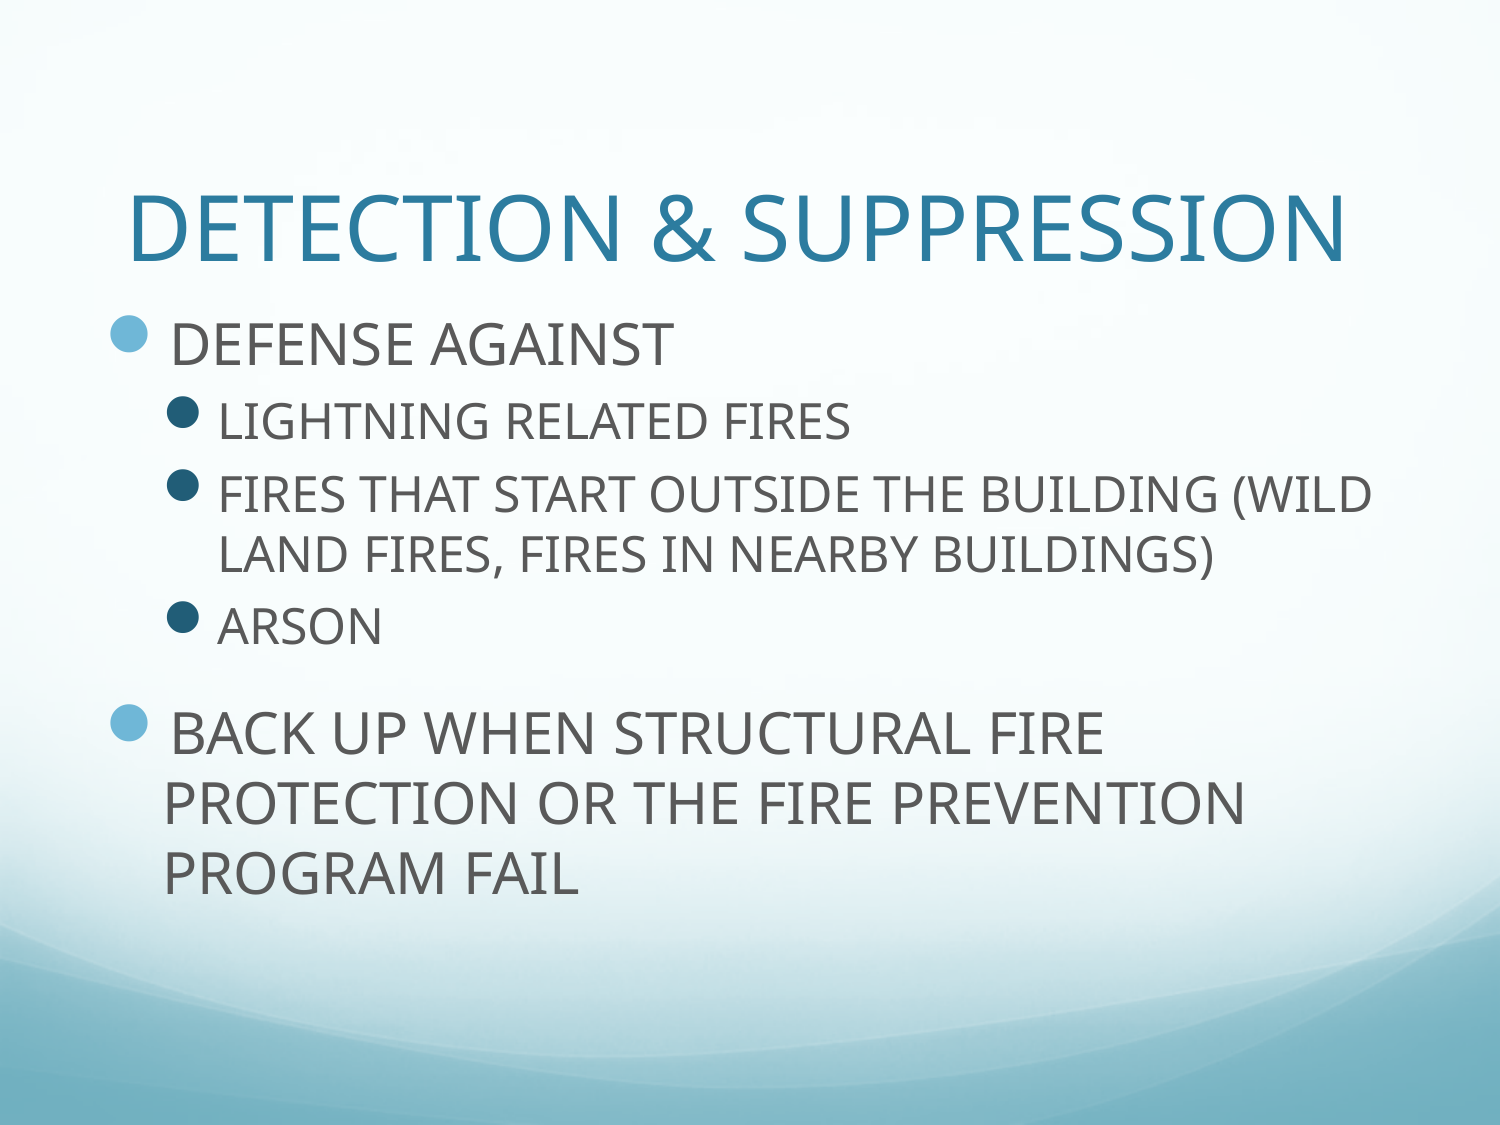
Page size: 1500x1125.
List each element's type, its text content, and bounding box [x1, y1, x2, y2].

list DEFENSE AGAINST LIGHTNING RELATED FIRES FIRES THAT START OUTSIDE THE BUILDING (WILD LAND FIRES, FIRES IN NEARBY BUILDINGS) ARSON BACK UP WHEN STRUCTURAL FIRE PROTECTION OR THE FIRE PREVENTION PROGRAM FAIL [90, 299, 1410, 1038]
title DETECTION & SUPPRESSION [90, 17, 1410, 288]
